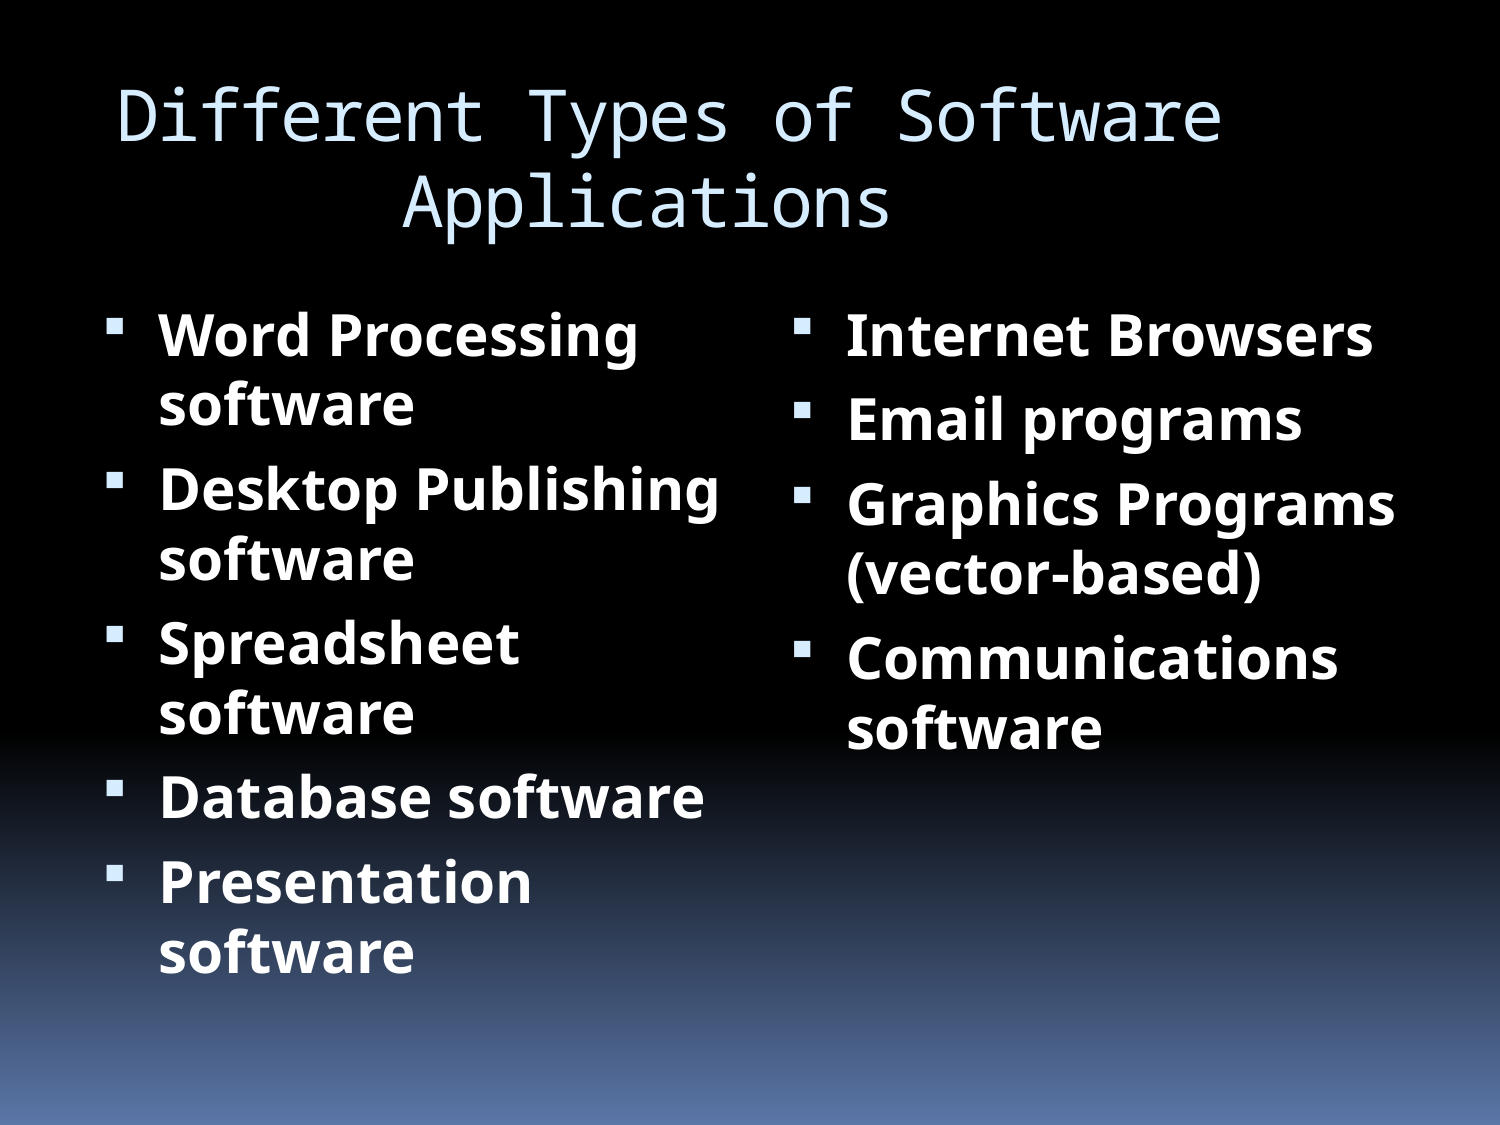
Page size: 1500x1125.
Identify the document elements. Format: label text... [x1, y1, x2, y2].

list Word Processing software Desktop Publishing software Spreadsheet software Database software Presentation software [76, 290, 739, 1033]
list Internet Browsers Email programs Graphics Programs (vector-based) Communications software [763, 290, 1427, 1033]
title Different Types of Software Applications [75, 62, 1263, 250]
